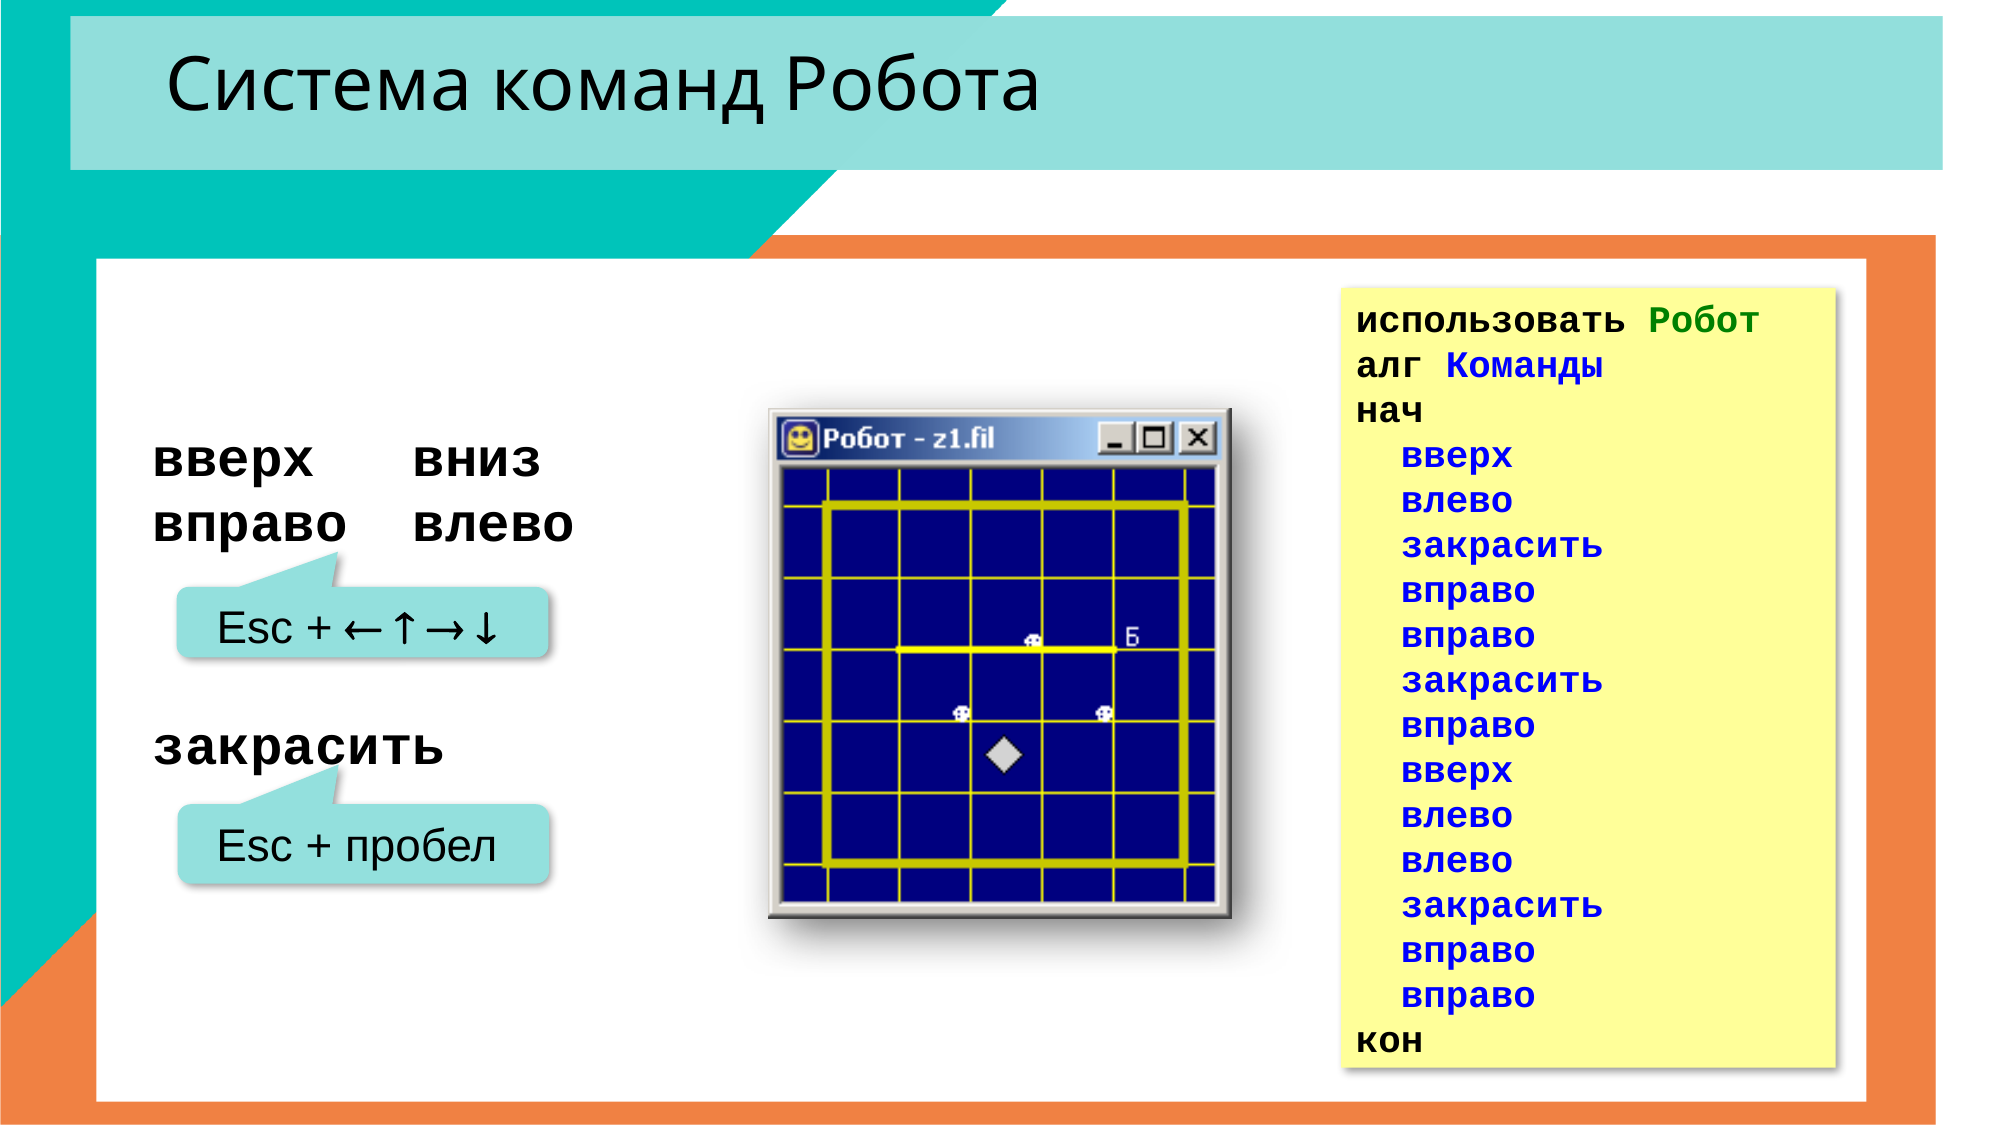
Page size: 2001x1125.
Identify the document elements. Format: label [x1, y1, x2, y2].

text_box [138, 415, 646, 884]
picture [0, 0, 1943, 1125]
